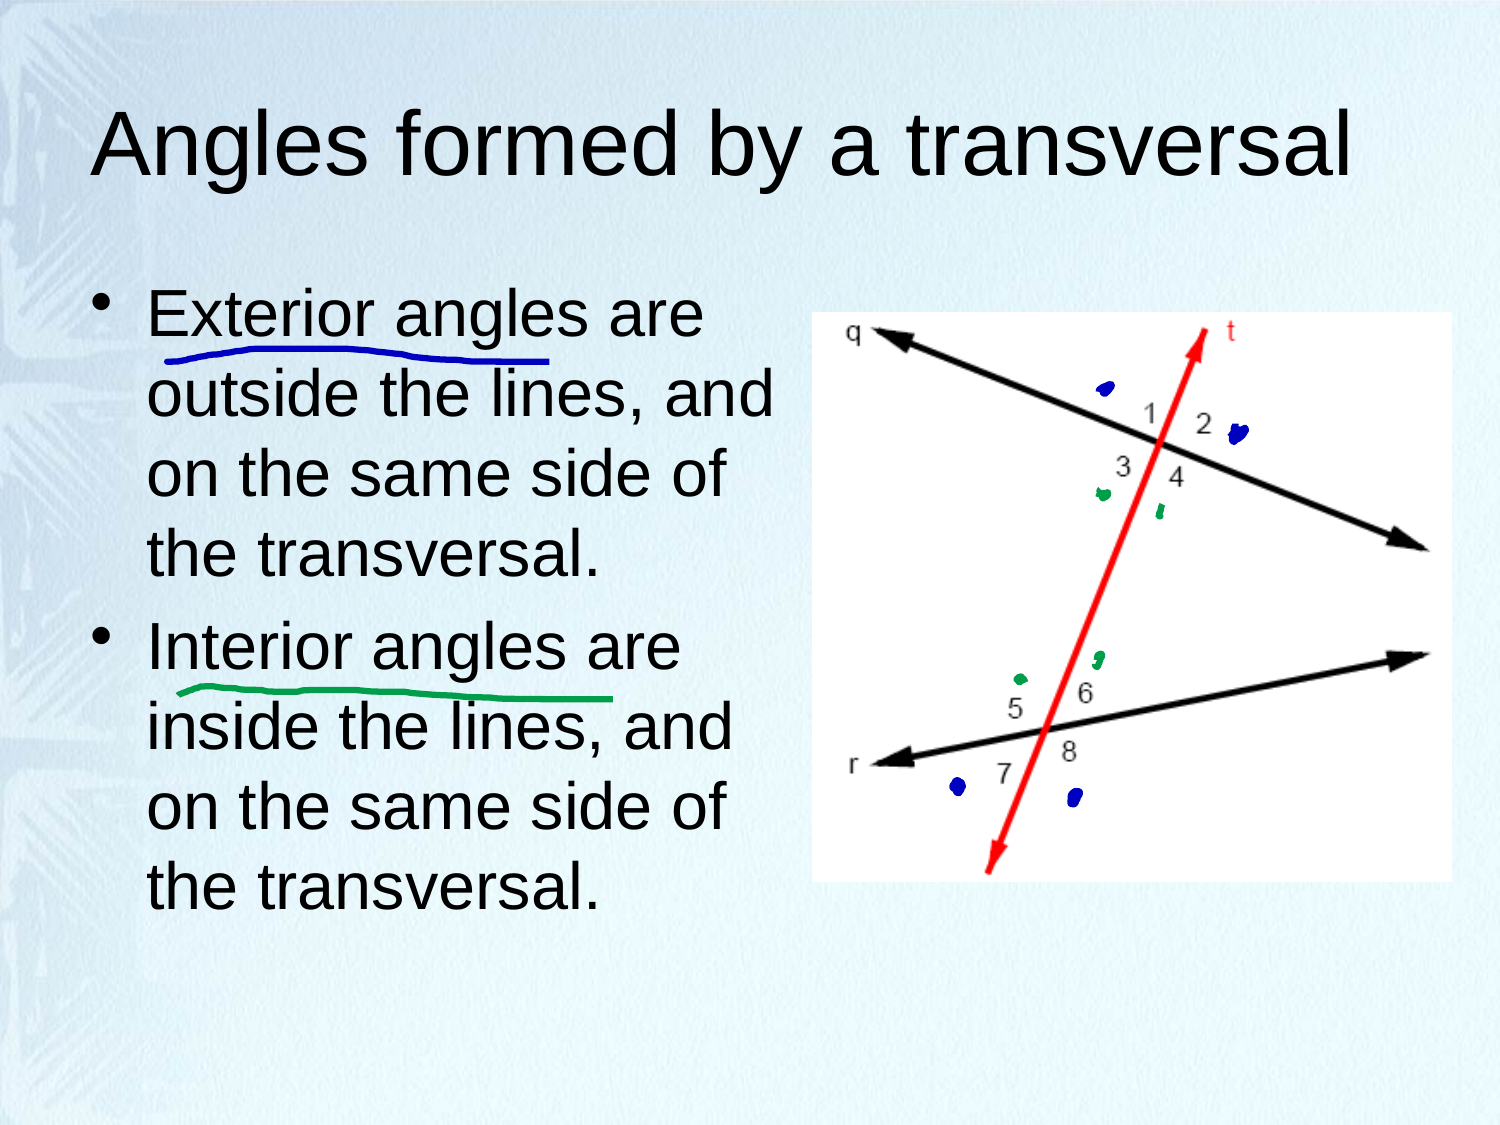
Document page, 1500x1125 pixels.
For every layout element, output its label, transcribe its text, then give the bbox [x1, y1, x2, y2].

picture [0, 0, 1500, 1125]
list Exterior angles are outside the lines, and on the same side of the transversal. Interior angles are inside the lines, and on the same side of the transversal. [74, 262, 838, 1001]
title Angles formed by a transversal [74, 44, 1426, 233]
text_box [177, 685, 613, 701]
text_box [166, 347, 550, 363]
